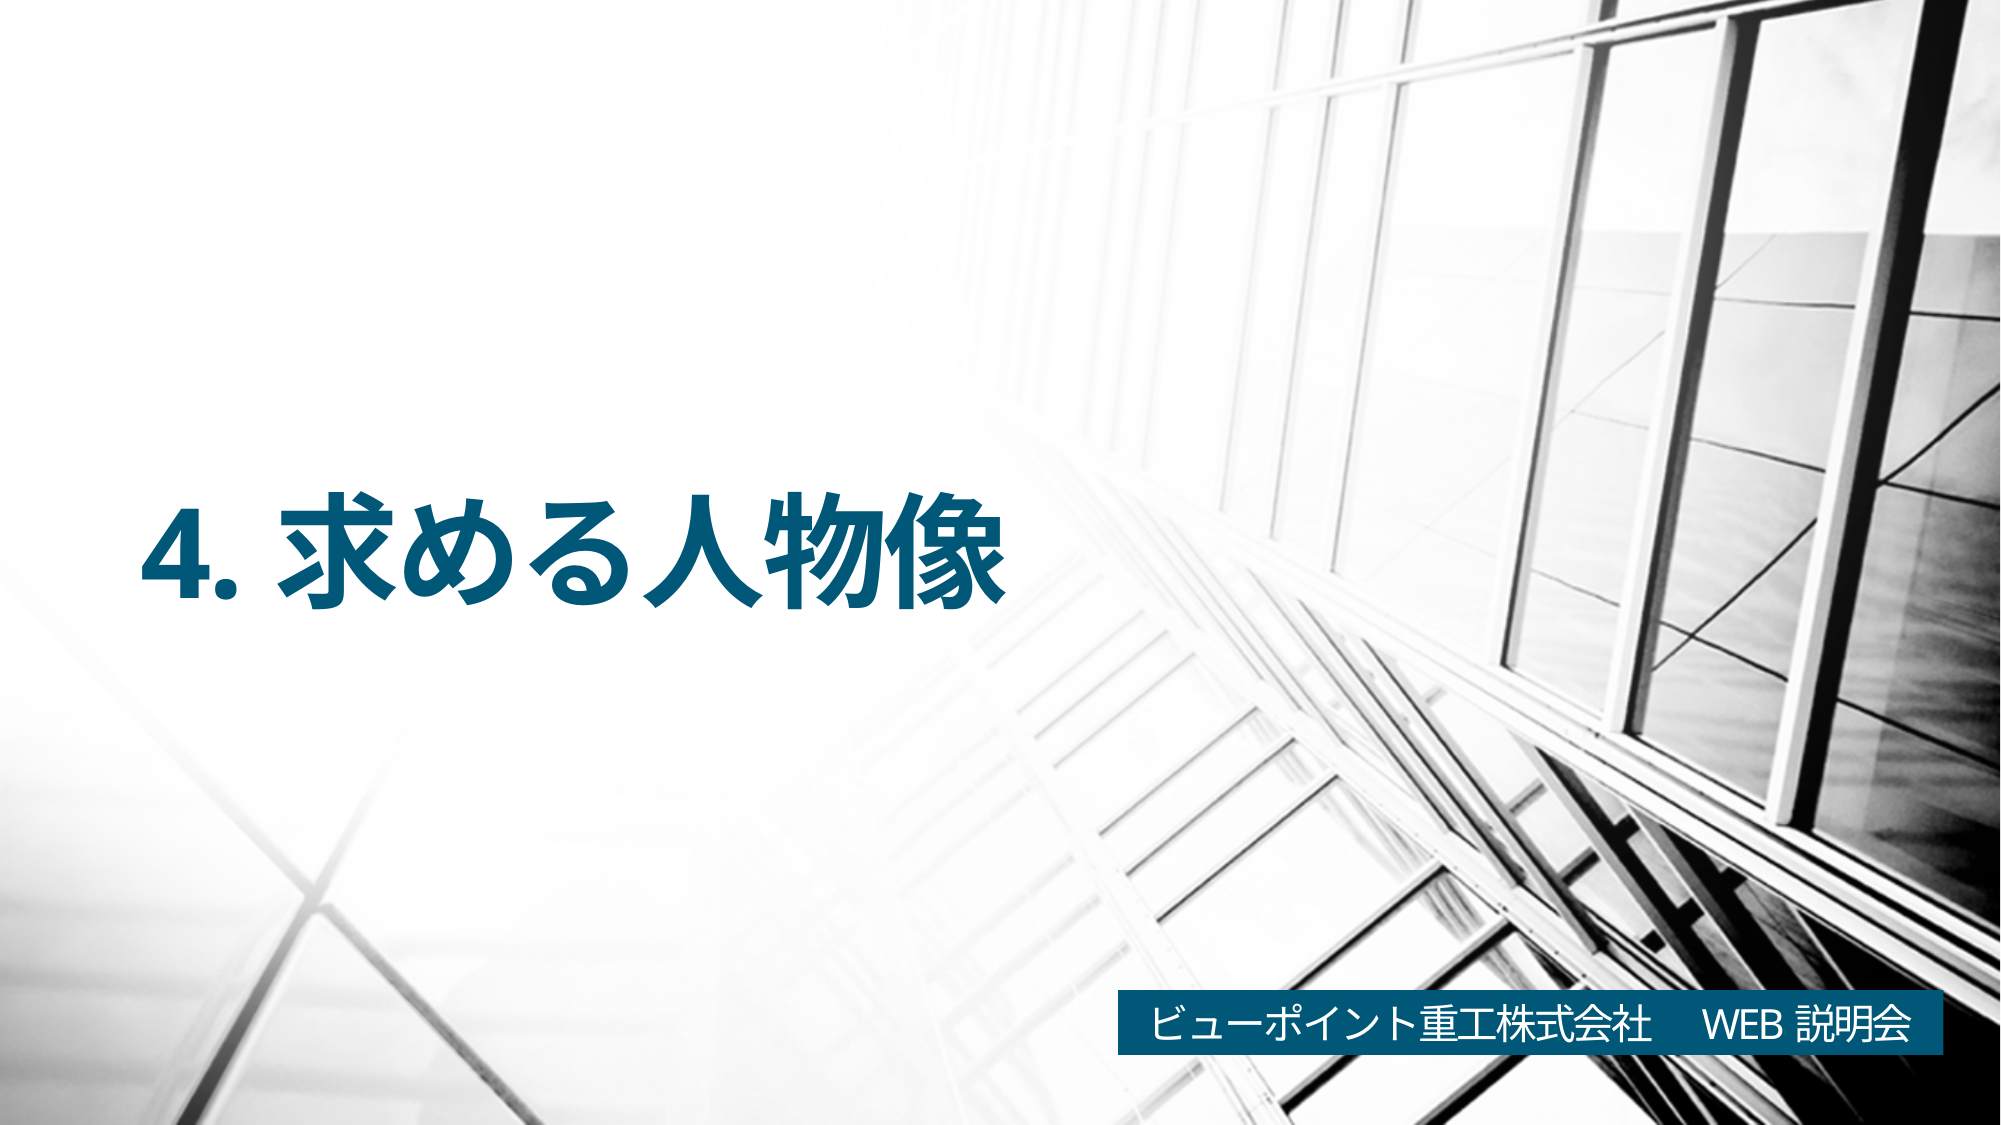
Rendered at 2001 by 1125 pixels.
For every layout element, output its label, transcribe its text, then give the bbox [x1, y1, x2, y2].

title 4.求める人物像 [125, 354, 1916, 770]
picture [0, 0, 2001, 1125]
subtitle ビューポイント重工株式会社 WEB説明会 [1118, 990, 1944, 1055]
